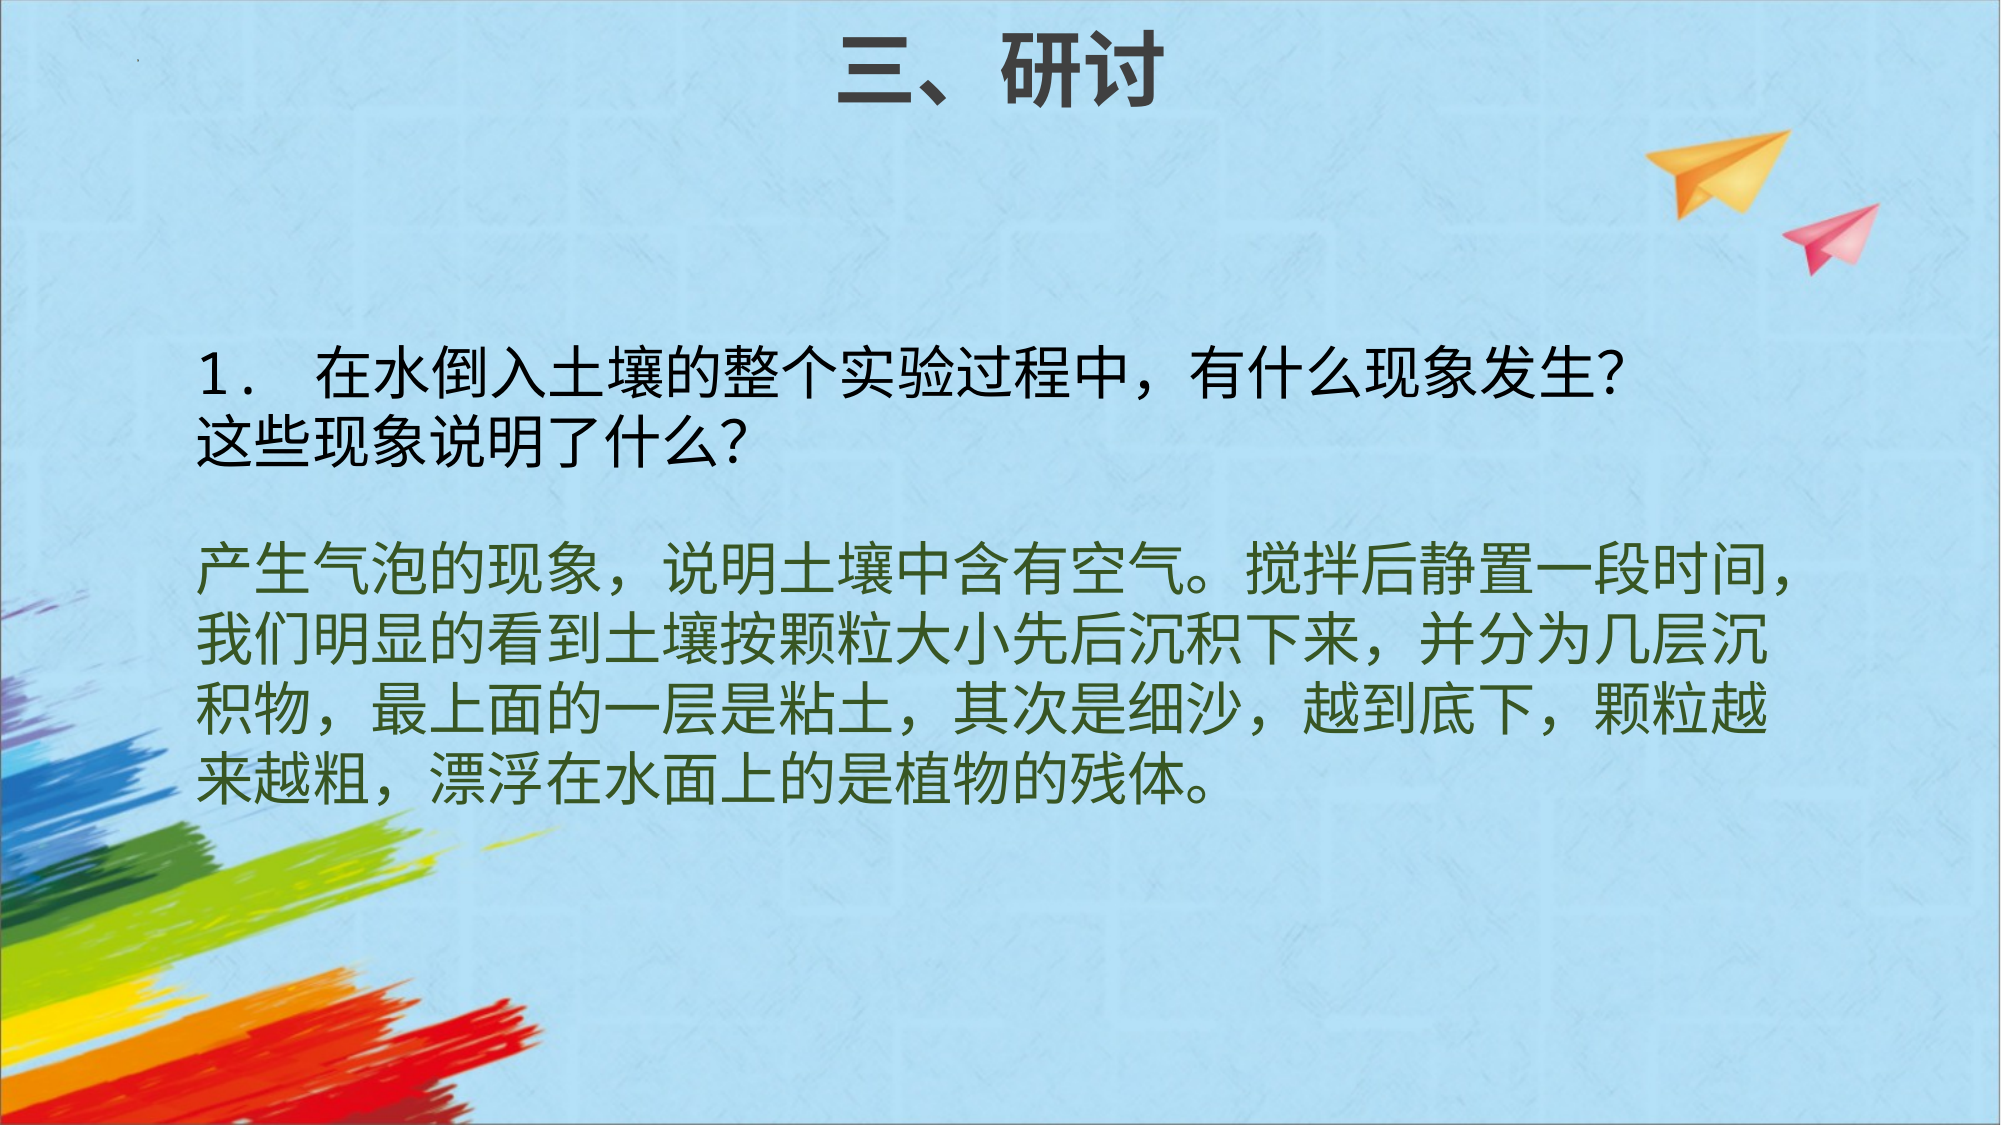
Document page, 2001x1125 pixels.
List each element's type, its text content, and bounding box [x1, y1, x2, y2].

title 三、研讨 [137, 0, 1863, 135]
text_box 1. 在水倒入土壤的整个实验过程中，有什么现象发生？ 这些现象说明了什么？ [180, 293, 1820, 524]
text_box 产生气泡的现象，说明土壤中含有空气。搅拌后静置一段时间，我们明显的看到土壤按颗粒大小先后沉积下来，并分为几层沉积物，最上面的一层是粘土，其次是细沙，越到底下，颗粒越来越粗，漂浮在水面上的是植物的残体。 [180, 524, 1820, 820]
picture [0, 0, 2001, 1125]
